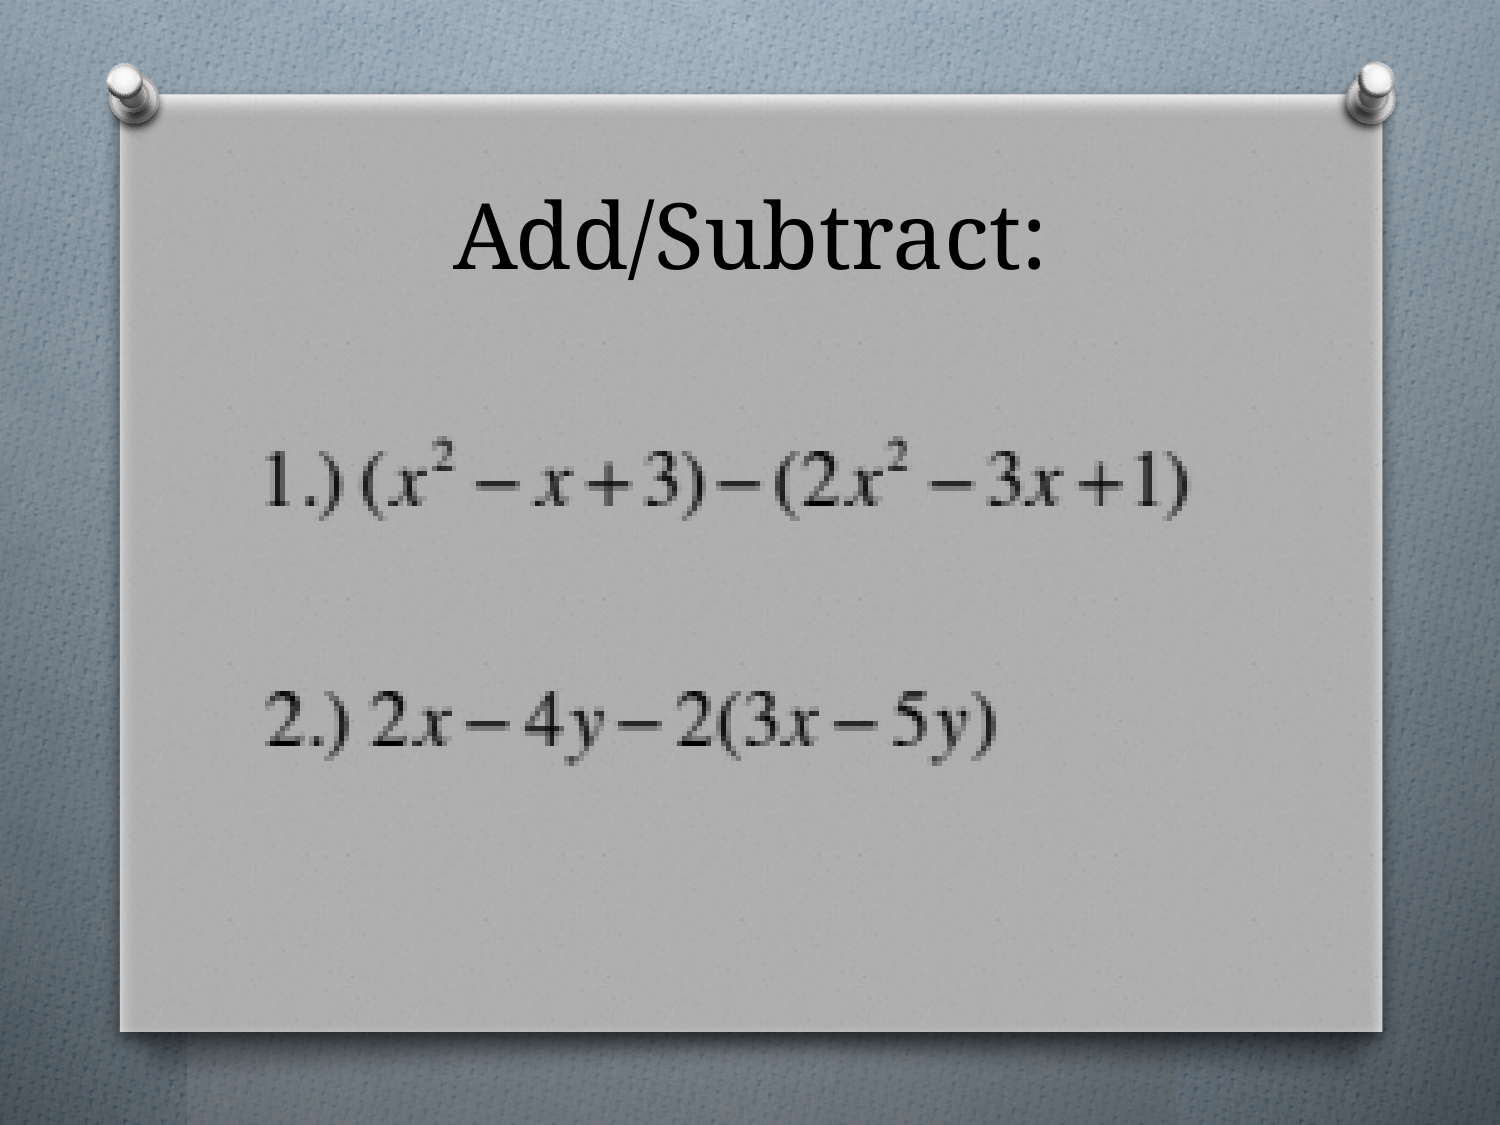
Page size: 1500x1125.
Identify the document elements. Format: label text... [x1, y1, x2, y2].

picture [75, 29, 198, 153]
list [256, 422, 1192, 771]
title Add/Subtract: [179, 134, 1323, 332]
picture [1317, 35, 1439, 156]
